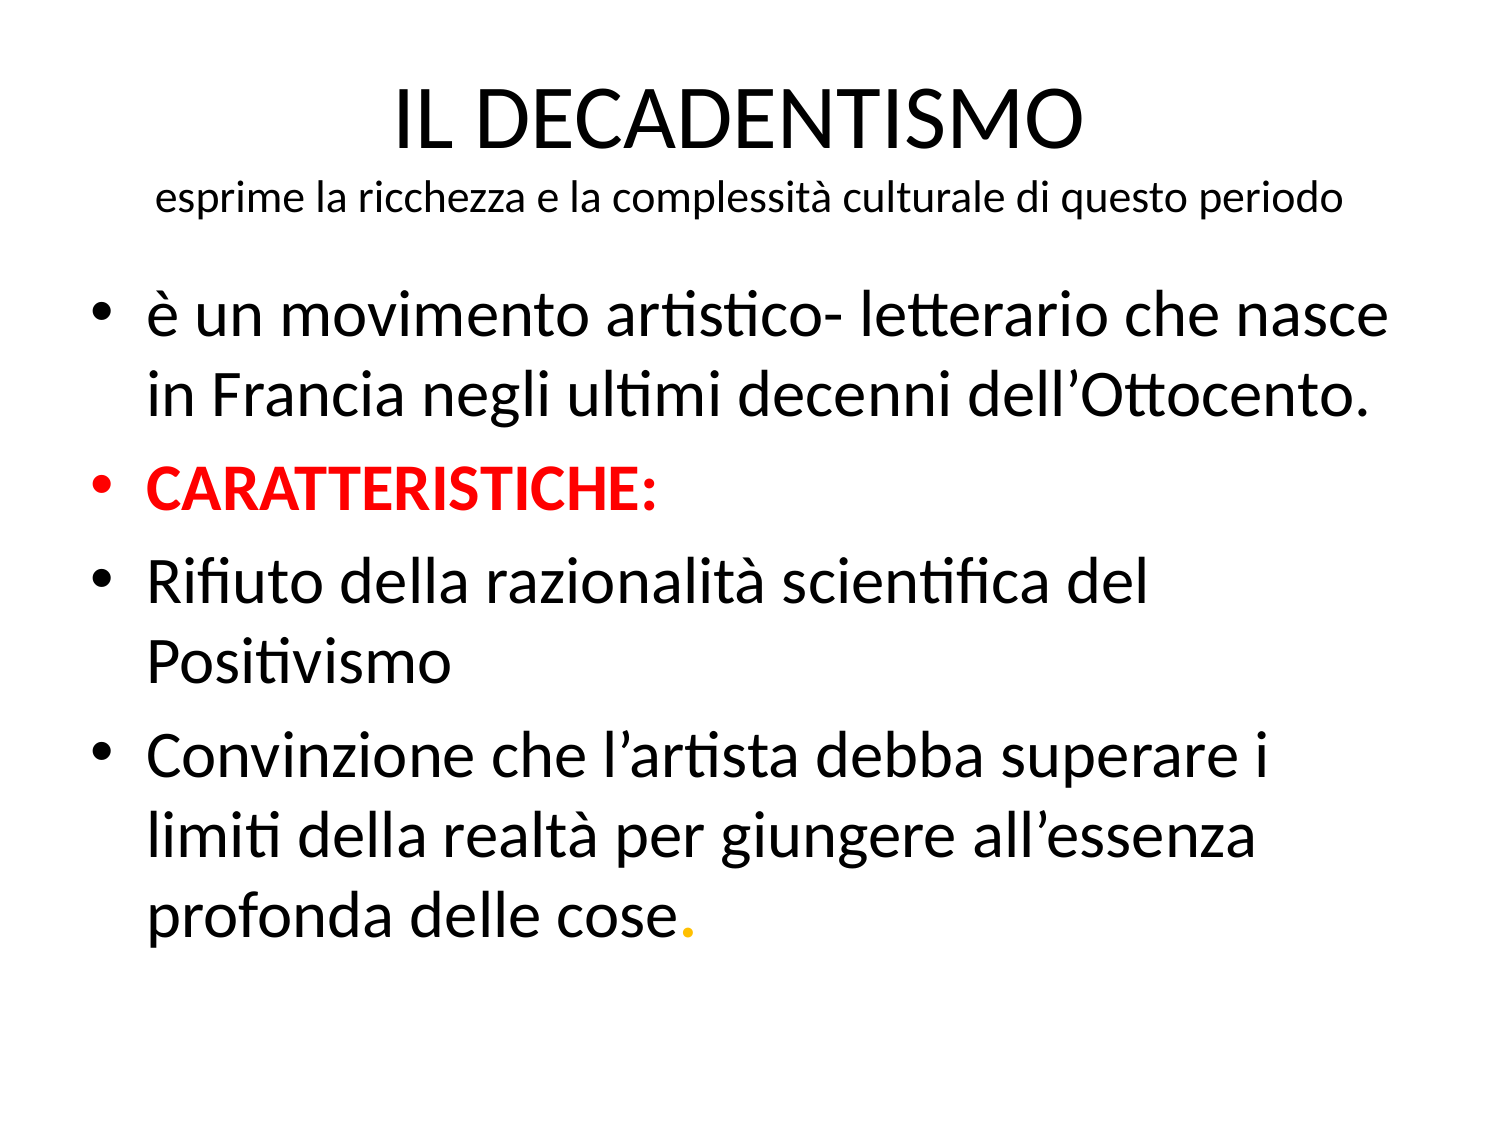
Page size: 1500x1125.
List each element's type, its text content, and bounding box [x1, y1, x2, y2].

title IL DECADENTISMO esprime la ricchezza e la complessità culturale di questo periodo [75, 45, 1425, 233]
list è un movimento artistico- letterario che nasce in Francia negli ultimi decenni dell’Ottocento. CARATTERISTICHE: Rifiuto della razionalità scientifica del Positivismo Convinzione che l’artista debba superare i limiti della realtà per giungere all’essenza profonda delle cose. [75, 262, 1425, 1083]
